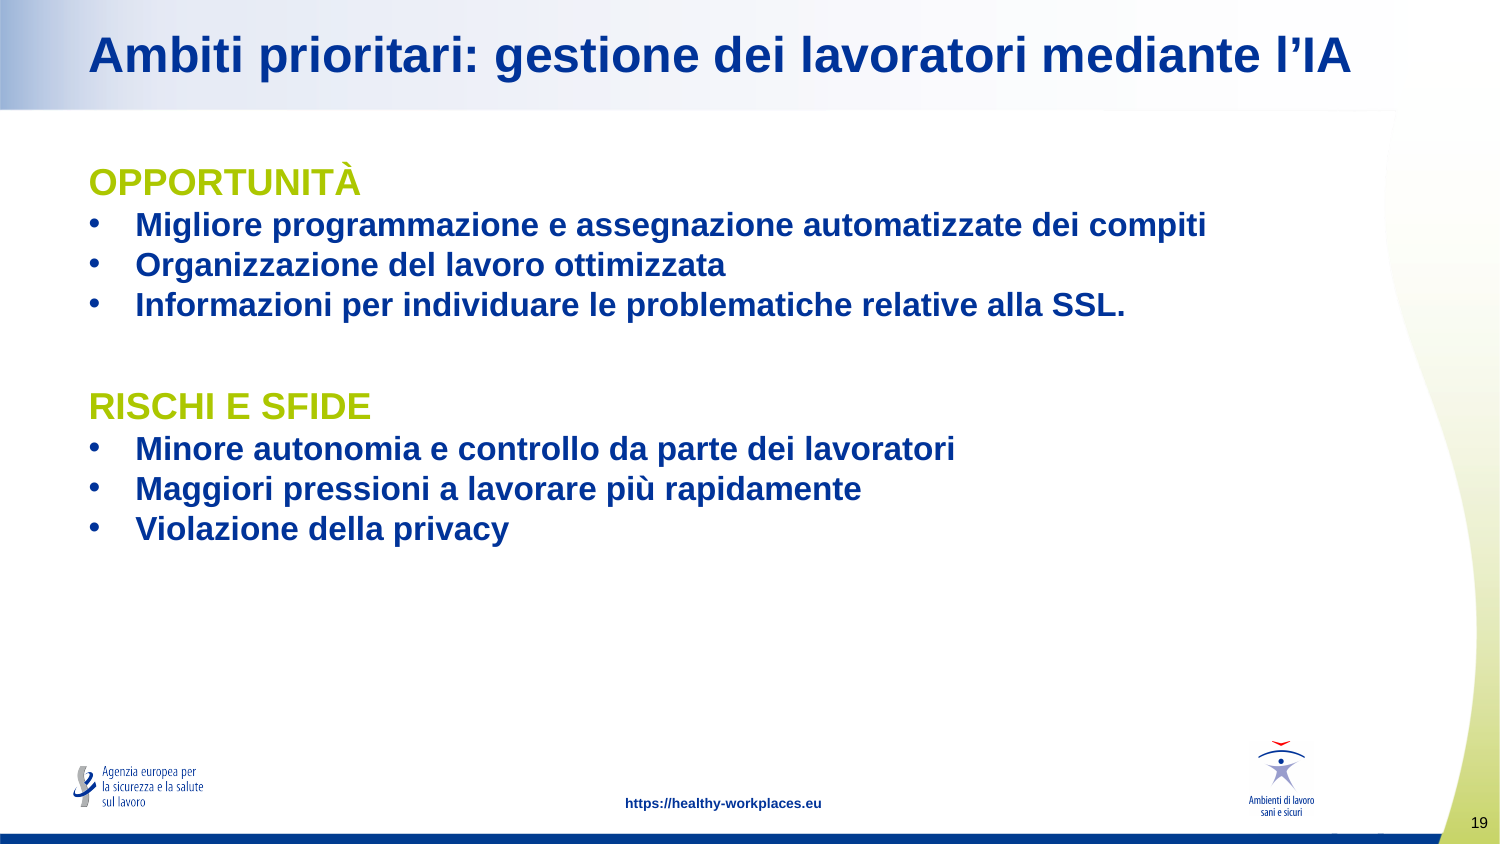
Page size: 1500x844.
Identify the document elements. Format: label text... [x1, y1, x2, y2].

text_box OPPORTUNITÀ Migliore programmazione e assegnazione automatizzate dei compiti Organizzazione del lavoro ottimizzata Informazioni per individuare le problematiche relative alla SSL. RISCHI E SFIDE Minore autonomia e controllo da parte dei lavoratori Maggiori pressioni a lavorare più rapidamente Violazione della privacy [73, 150, 1314, 555]
title Ambiti prioritari: gestione dei lavoratori mediante l’IA [73, 0, 1420, 131]
picture [0, 0, 1500, 844]
